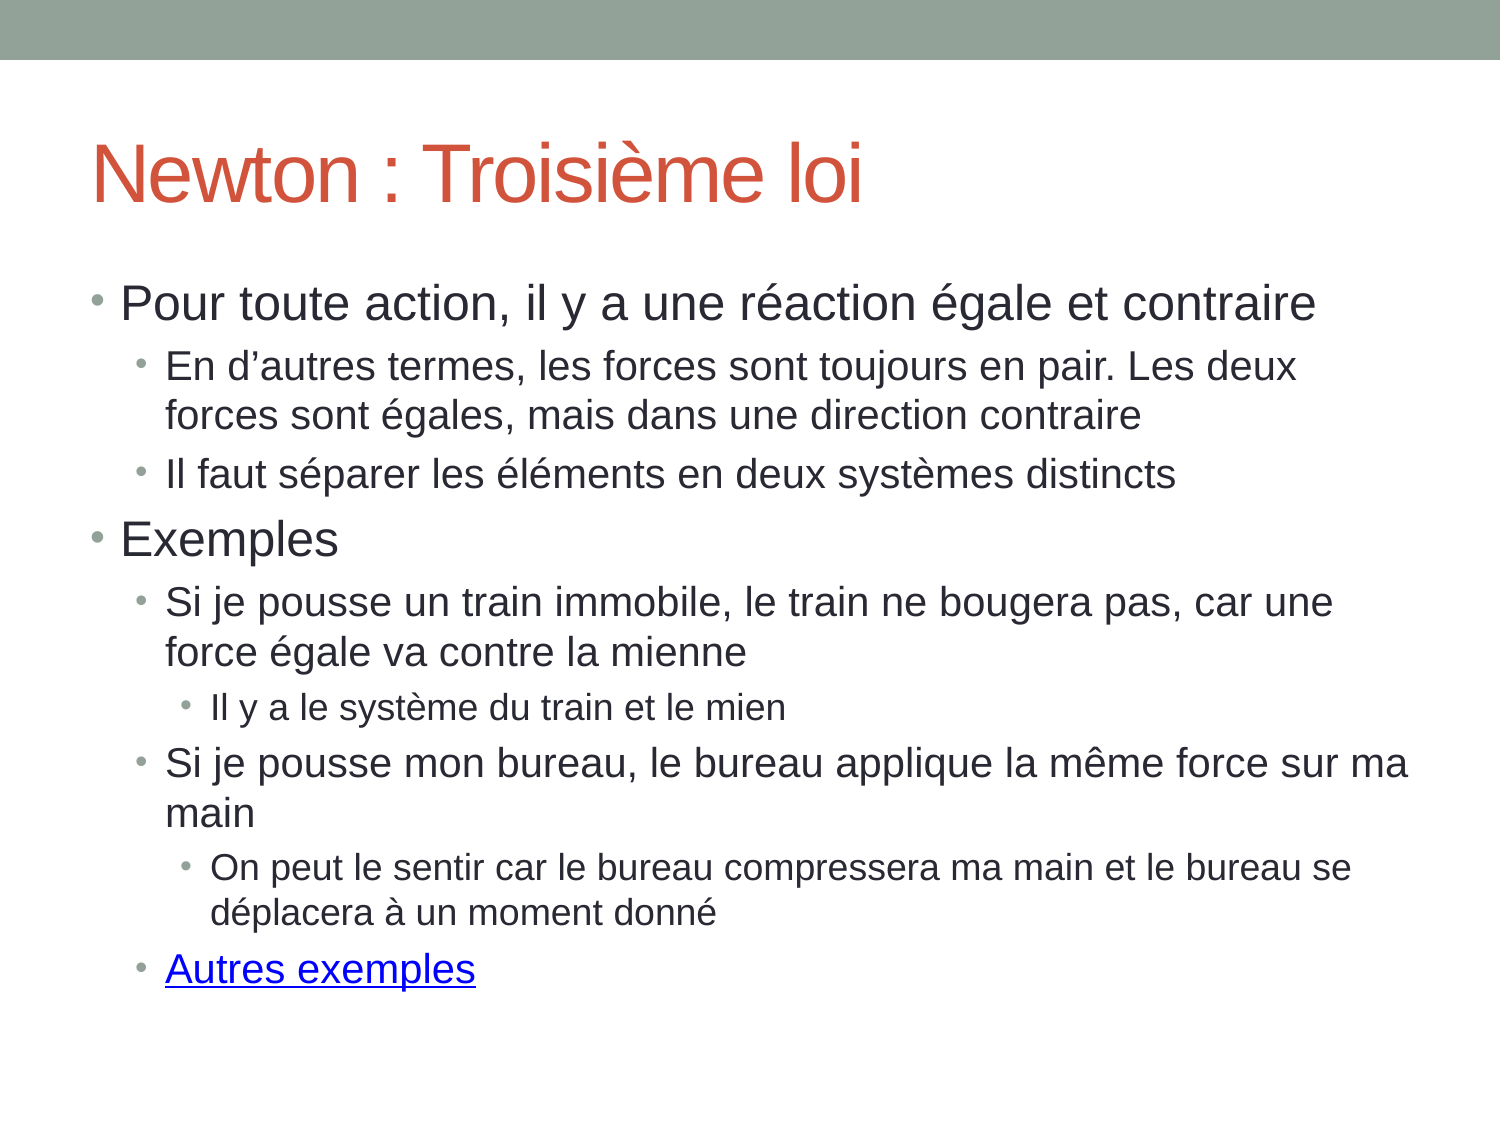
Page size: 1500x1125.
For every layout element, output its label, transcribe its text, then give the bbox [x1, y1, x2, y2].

list Pour toute action, il y a une réaction égale et contraire En d’autres termes, les forces sont toujours en pair. Les deux forces sont égales, mais dans une direction contraire Il faut séparer les éléments en deux systèmes distincts Exemples Si je pousse un train immobile, le train ne bougera pas, car une force égale va contre la mienne Il y a le système du train et le mien Si je pousse mon bureau, le bureau applique la même force sur ma main On peut le sentir car le bureau compressera ma main et le bureau se déplacera à un moment donné Autres exemples [75, 262, 1425, 1063]
title Newton : Troisième loi [75, 87, 1425, 250]
